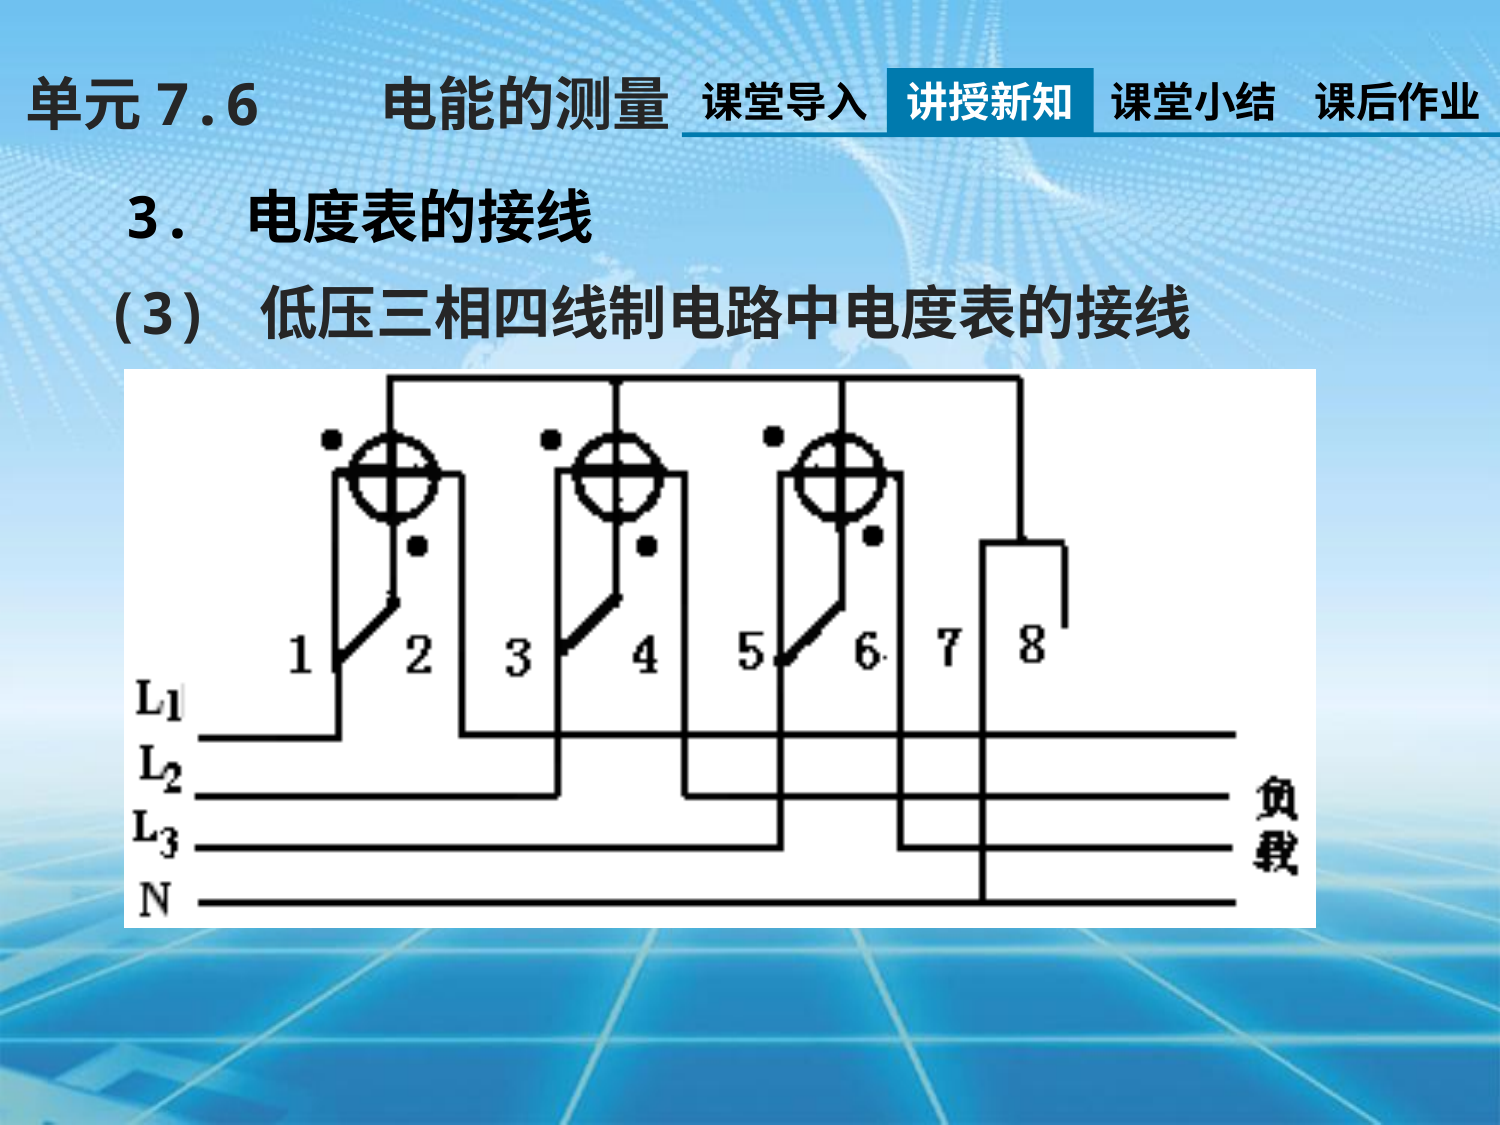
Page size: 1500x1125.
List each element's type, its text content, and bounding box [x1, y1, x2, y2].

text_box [124, 369, 1316, 928]
text_box 3. 电度表的接线 [110, 182, 1461, 249]
picture [0, 0, 1500, 1125]
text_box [10, 59, 1500, 146]
text_box (3) 低压三相四线制电路中电度表的接线 [90, 268, 1207, 354]
